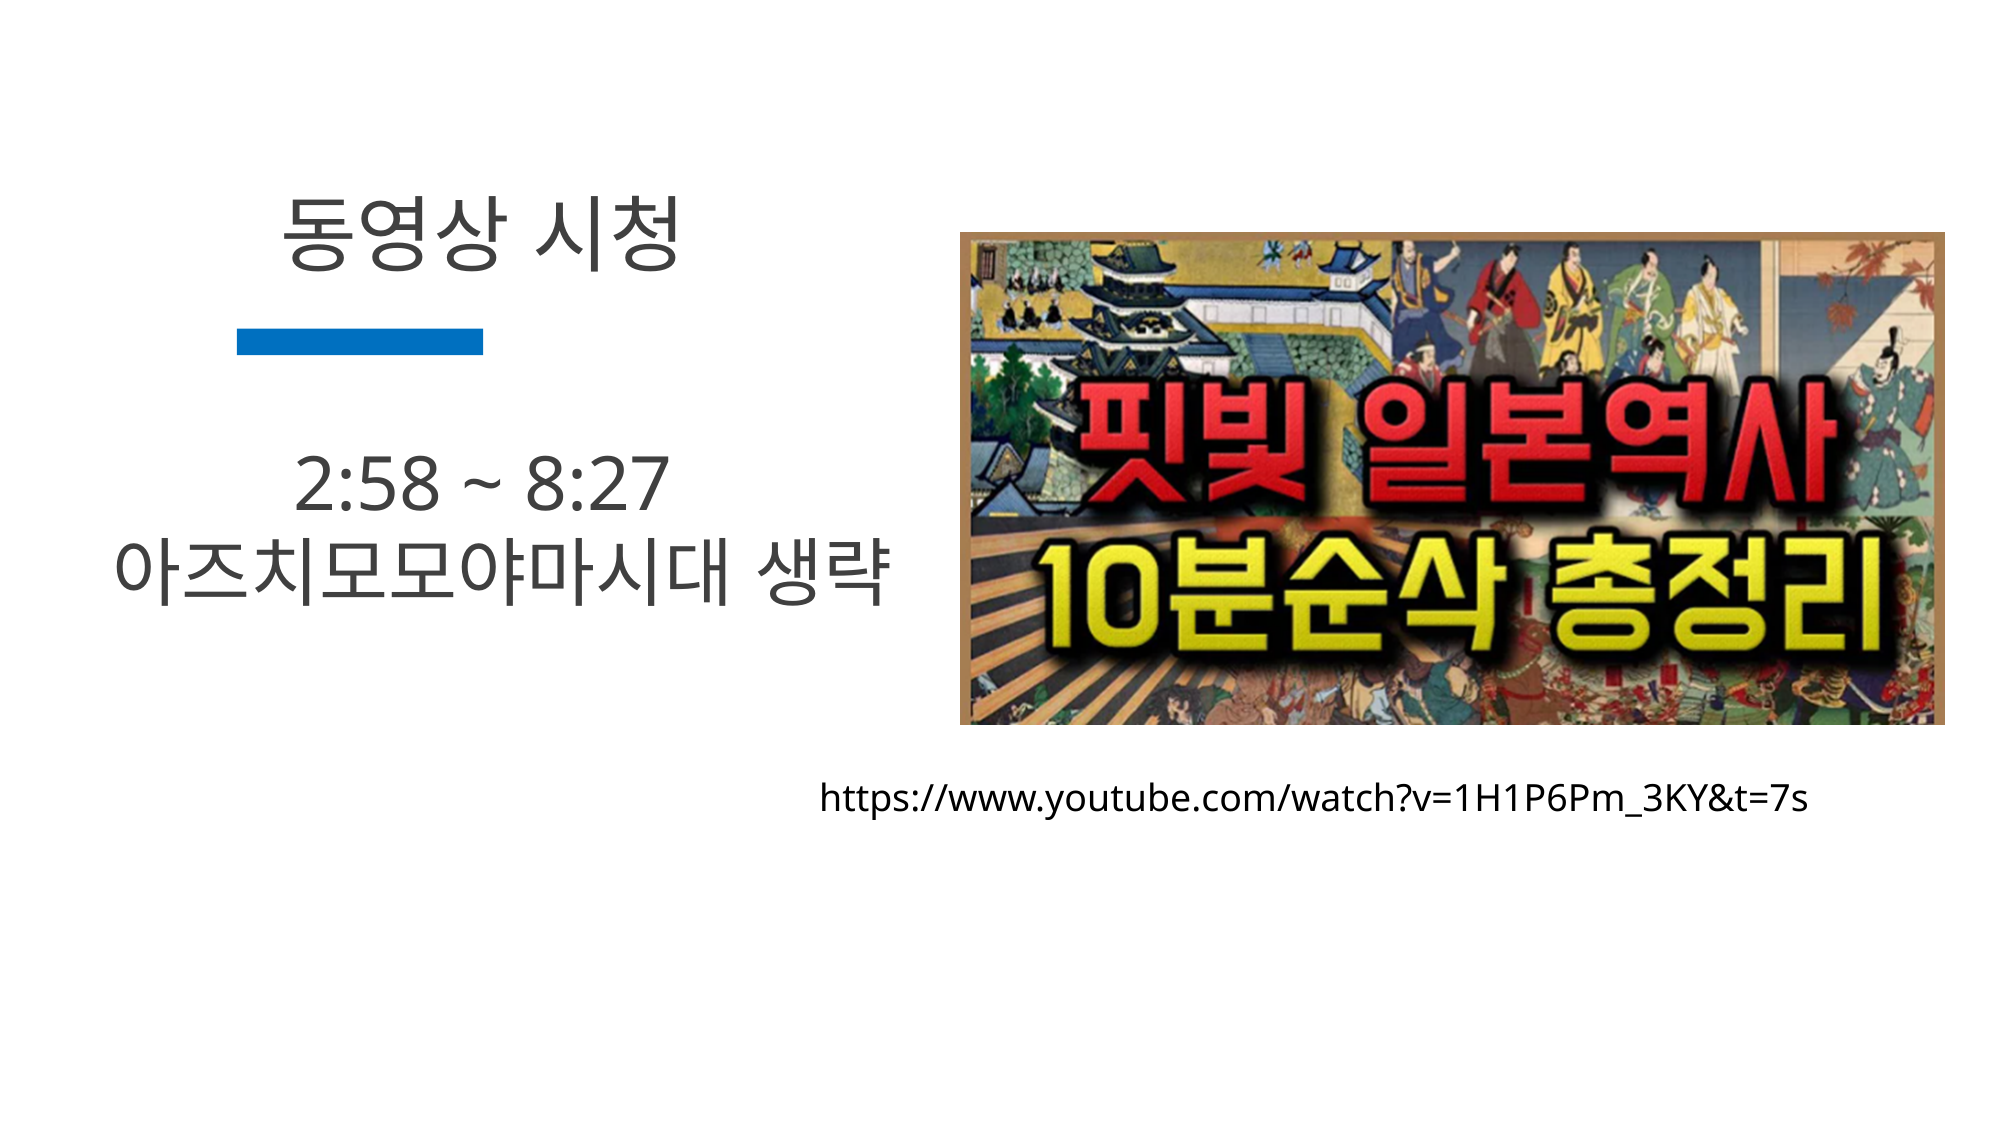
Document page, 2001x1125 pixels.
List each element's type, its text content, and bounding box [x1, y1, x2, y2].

picture [960, 232, 1945, 725]
text_box 2:58 ~ 8:27 아즈치모모야마시대 생략 [58, 427, 908, 623]
text_box 동영상 시청 [265, 174, 702, 290]
text_box [236, 327, 484, 356]
text_box https://www.youtube.com/watch?v=1H1P6Pm_3KY&t=7s [804, 766, 2000, 827]
